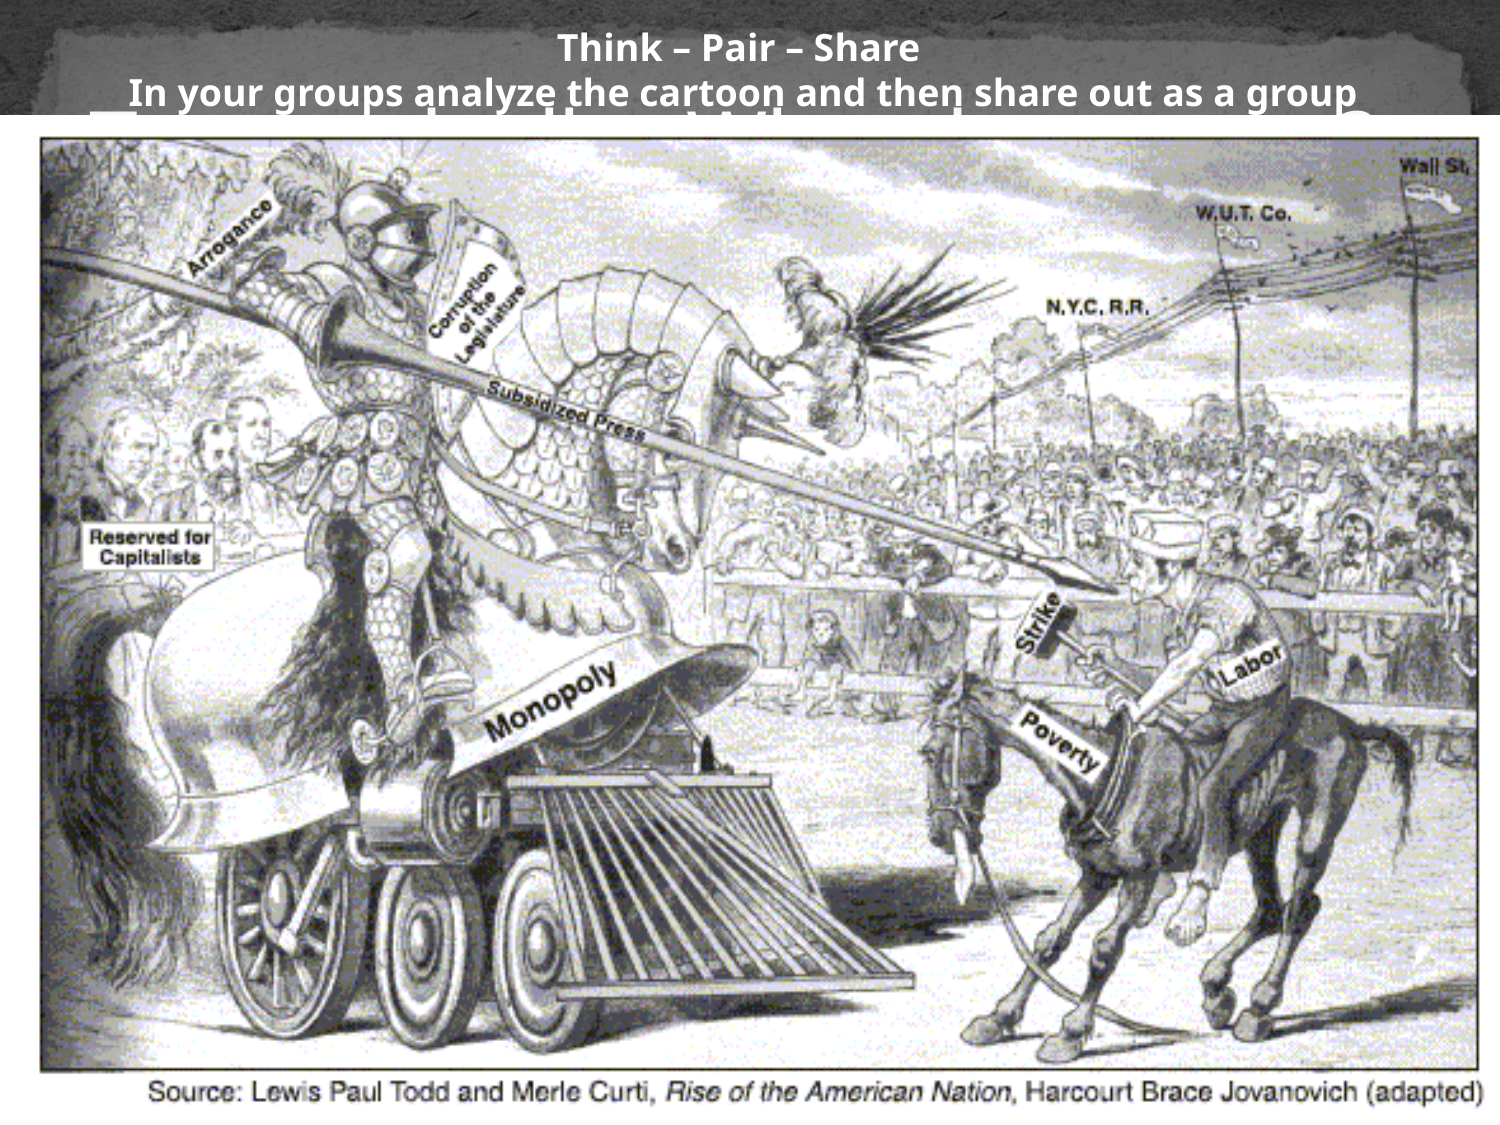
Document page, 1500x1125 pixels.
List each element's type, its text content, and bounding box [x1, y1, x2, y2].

text_box Think – Pair – Share In your groups analyze the cartoon and then share out as a group [74, 16, 1413, 104]
title Turn and talk – What do you see? [74, 0, 1425, 104]
picture [0, 115, 1500, 1125]
